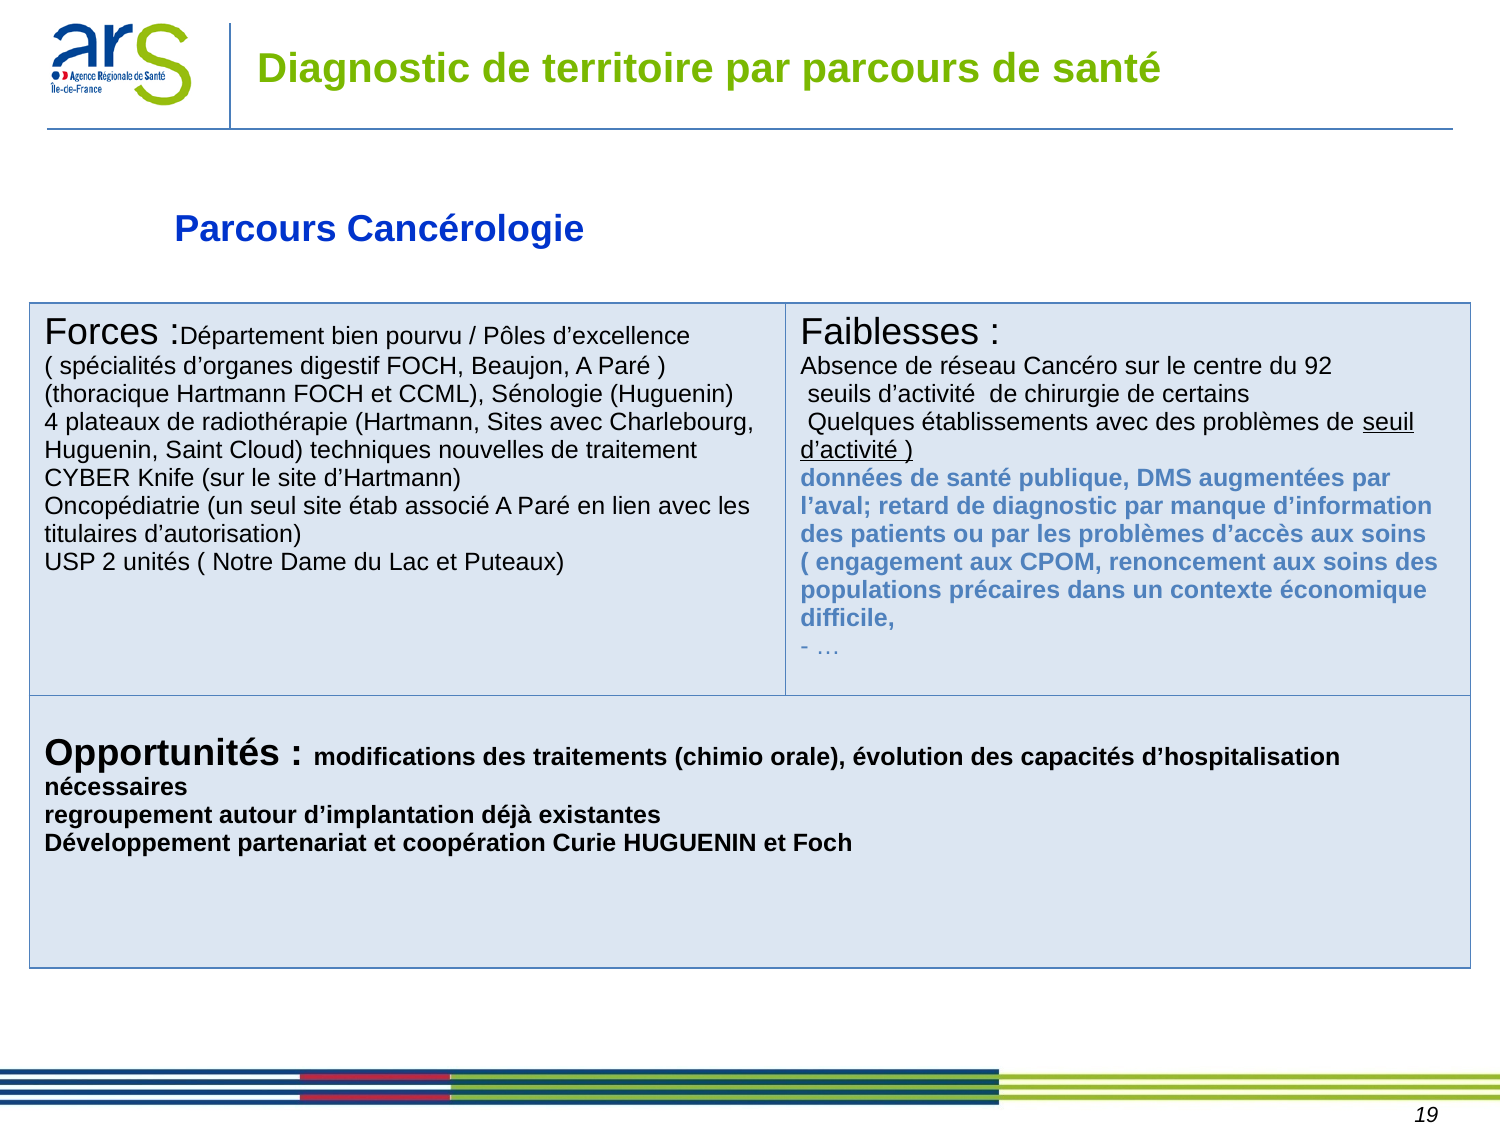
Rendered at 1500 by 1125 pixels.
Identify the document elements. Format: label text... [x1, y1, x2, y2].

table_cell Opportunités : modifications des traitements (chimio orale), évolution des capacités d’hospitalisation nécessaires regroupement autour d’implantation déjà existantes Développement partenariat et coopération Curie HUGUENIN et Foch [30, 696, 1470, 967]
picture [1430, 1108, 1436, 1115]
table_header Faiblesses : Absence de réseau Cancéro sur le centre du 92 seuils d’activité de chirurgie de certains Quelques établissements avec des problèmes de seuil d’activité ) données de santé publique, DMS augmentées par l’aval; retard de diagnostic par manque d’information des patients ou par les problèmes d’accès aux soins ( engagement aux CPOM, renoncement aux soins des populations précaires dans un contexte économique difficile, - … [786, 304, 1470, 695]
title Diagnostic de territoire par parcours de santé [241, 18, 1426, 114]
list Parcours Cancérologie [159, 196, 1371, 302]
table_header Forces :Département bien pourvu / Pôles d’excellence ( spécialités d’organes digestif FOCH, Beaujon, A Paré ) (thoracique Hartmann FOCH et CCML), Sénologie (Huguenin) 4 plateaux de radiothérapie (Hartmann, Sites avec Charlebourg, Huguenin, Saint Cloud) techniques nouvelles de traitement CYBER Knife (sur le site d’Hartmann) Oncopédiatrie (un seul site étab associé A Paré en lien avec les titulaires d’autorisation) USP 2 unités ( Notre Dame du Lac et Puteaux) [30, 304, 785, 695]
picture [0, 1055, 1500, 1118]
picture [35, 23, 198, 106]
